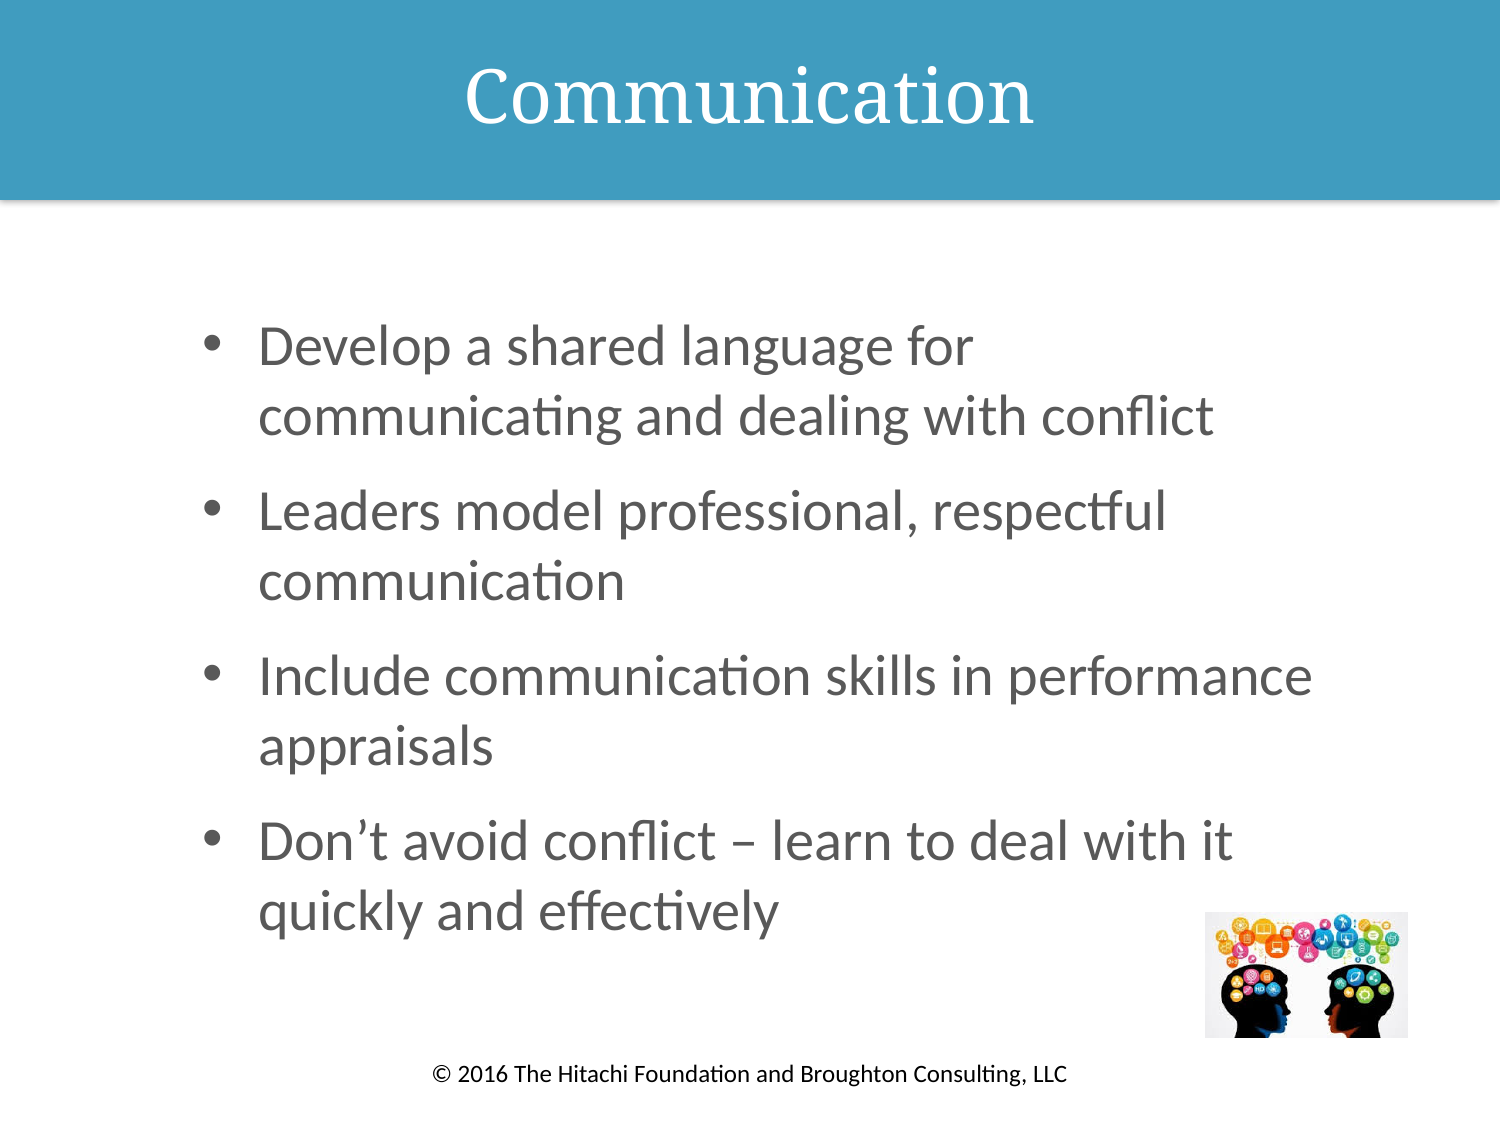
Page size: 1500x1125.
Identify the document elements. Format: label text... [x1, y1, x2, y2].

title Communication [112, 24, 1388, 163]
picture [1204, 912, 1408, 1038]
text_box Develop a shared language for communicating and dealing with conflict Leaders model professional, respectful communication Include communication skills in performance appraisals Don’t avoid conflict – learn to deal with it quickly and effectively [112, 299, 1350, 950]
